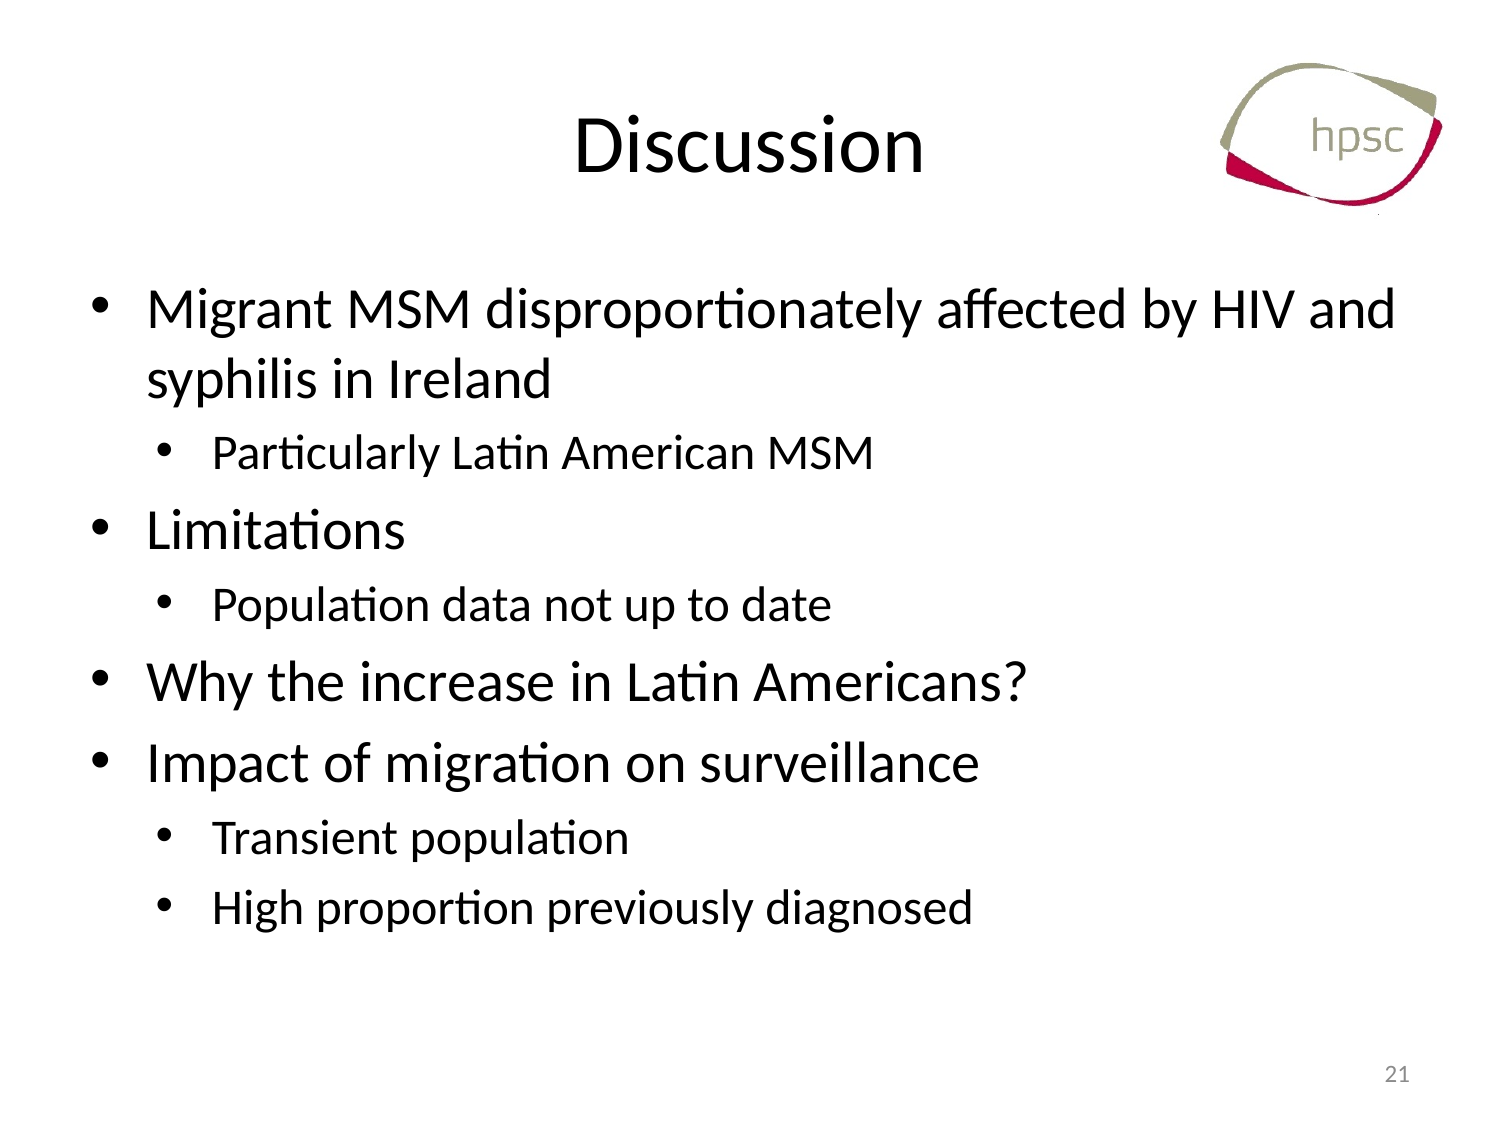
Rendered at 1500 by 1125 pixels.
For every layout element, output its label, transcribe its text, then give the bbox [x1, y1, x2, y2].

slide_number 21 [1074, 1042, 1425, 1103]
title Discussion [75, 45, 1193, 233]
list Migrant MSM disproportionately affected by HIV and syphilis in Ireland Particularly Latin American MSM Limitations Population data not up to date Why the increase in Latin Americans? Impact of migration on surveillance Transient population High proportion previously diagnosed [75, 262, 1425, 1005]
picture [1198, 25, 1463, 244]
